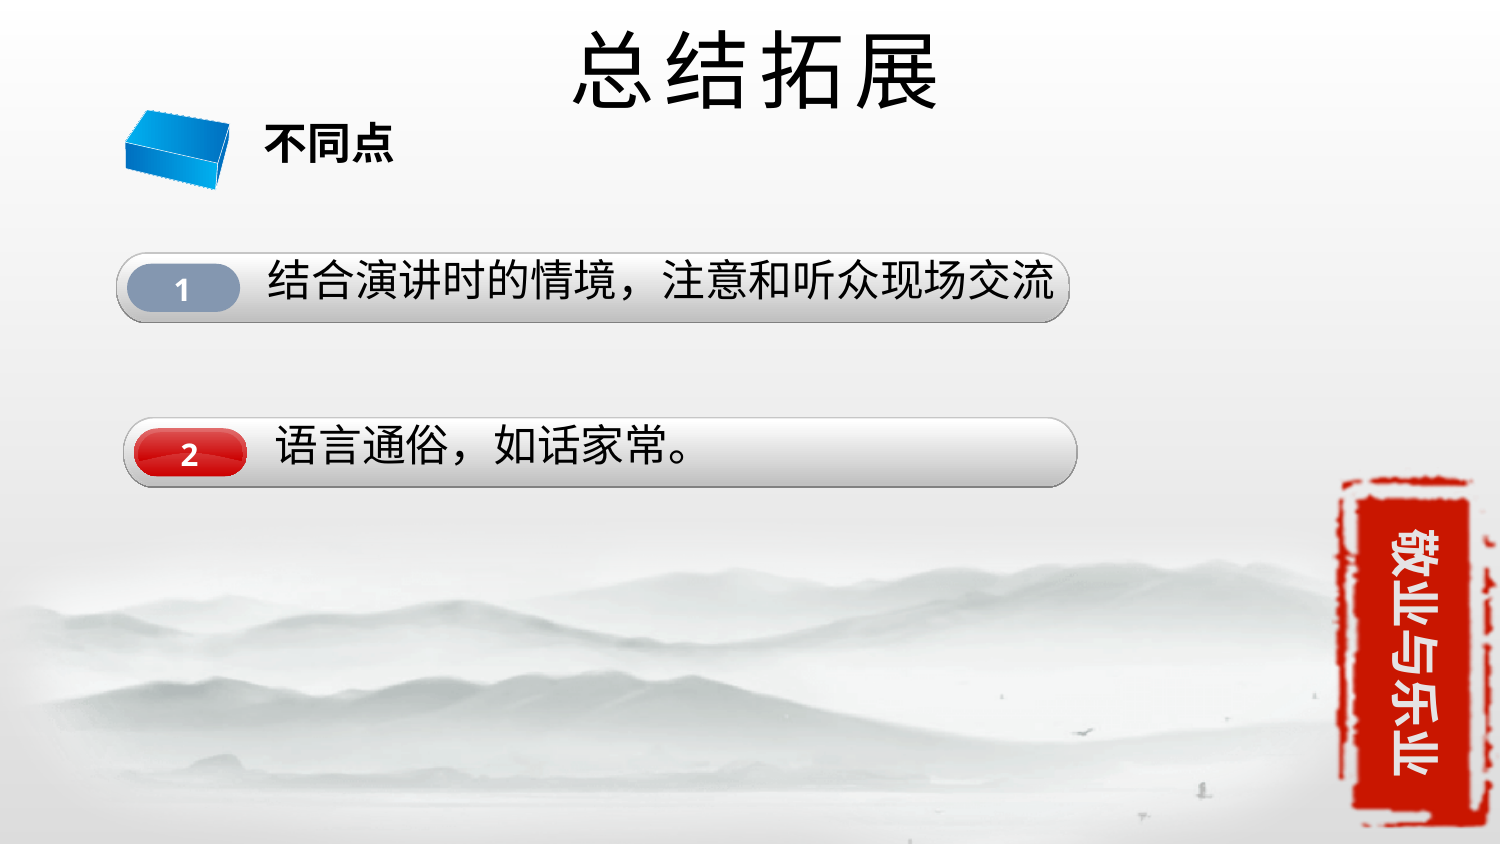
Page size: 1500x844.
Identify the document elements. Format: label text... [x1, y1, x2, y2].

picture [0, 500, 1327, 844]
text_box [122, 410, 1078, 494]
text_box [115, 245, 1078, 329]
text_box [125, 109, 230, 191]
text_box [1327, 463, 1500, 844]
text_box 不同点 [252, 109, 507, 174]
title 总结拓展 [82, 12, 1418, 124]
